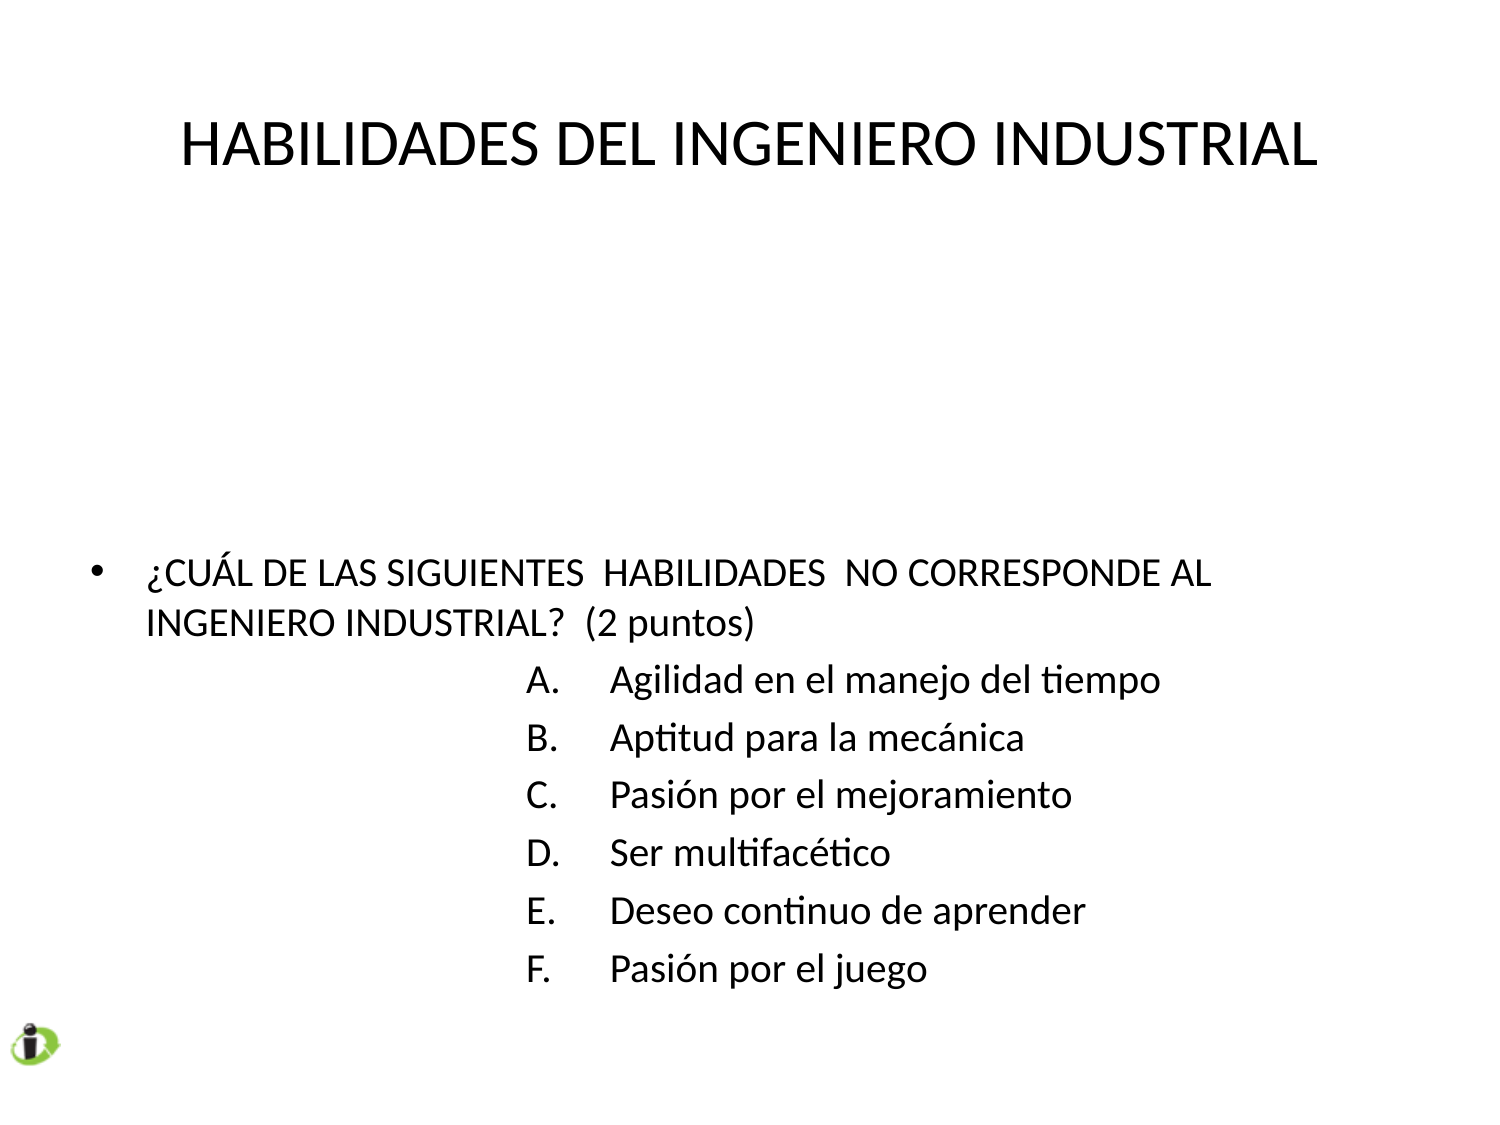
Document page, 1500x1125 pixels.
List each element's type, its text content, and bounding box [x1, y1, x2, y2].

picture [10, 1020, 61, 1072]
title HABILIDADES DEL INGENIERO INDUSTRIAL [75, 45, 1425, 233]
list ¿CUÁL DE LAS SIGUIENTES HABILIDADES NO CORRESPONDE AL INGENIERO INDUSTRIAL? (2 puntos) Agilidad en el manejo del tiempo Aptitud para la mecánica Pasión por el mejoramiento Ser multifacético Deseo continuo de aprender Pasión por el juego [75, 262, 1425, 1005]
